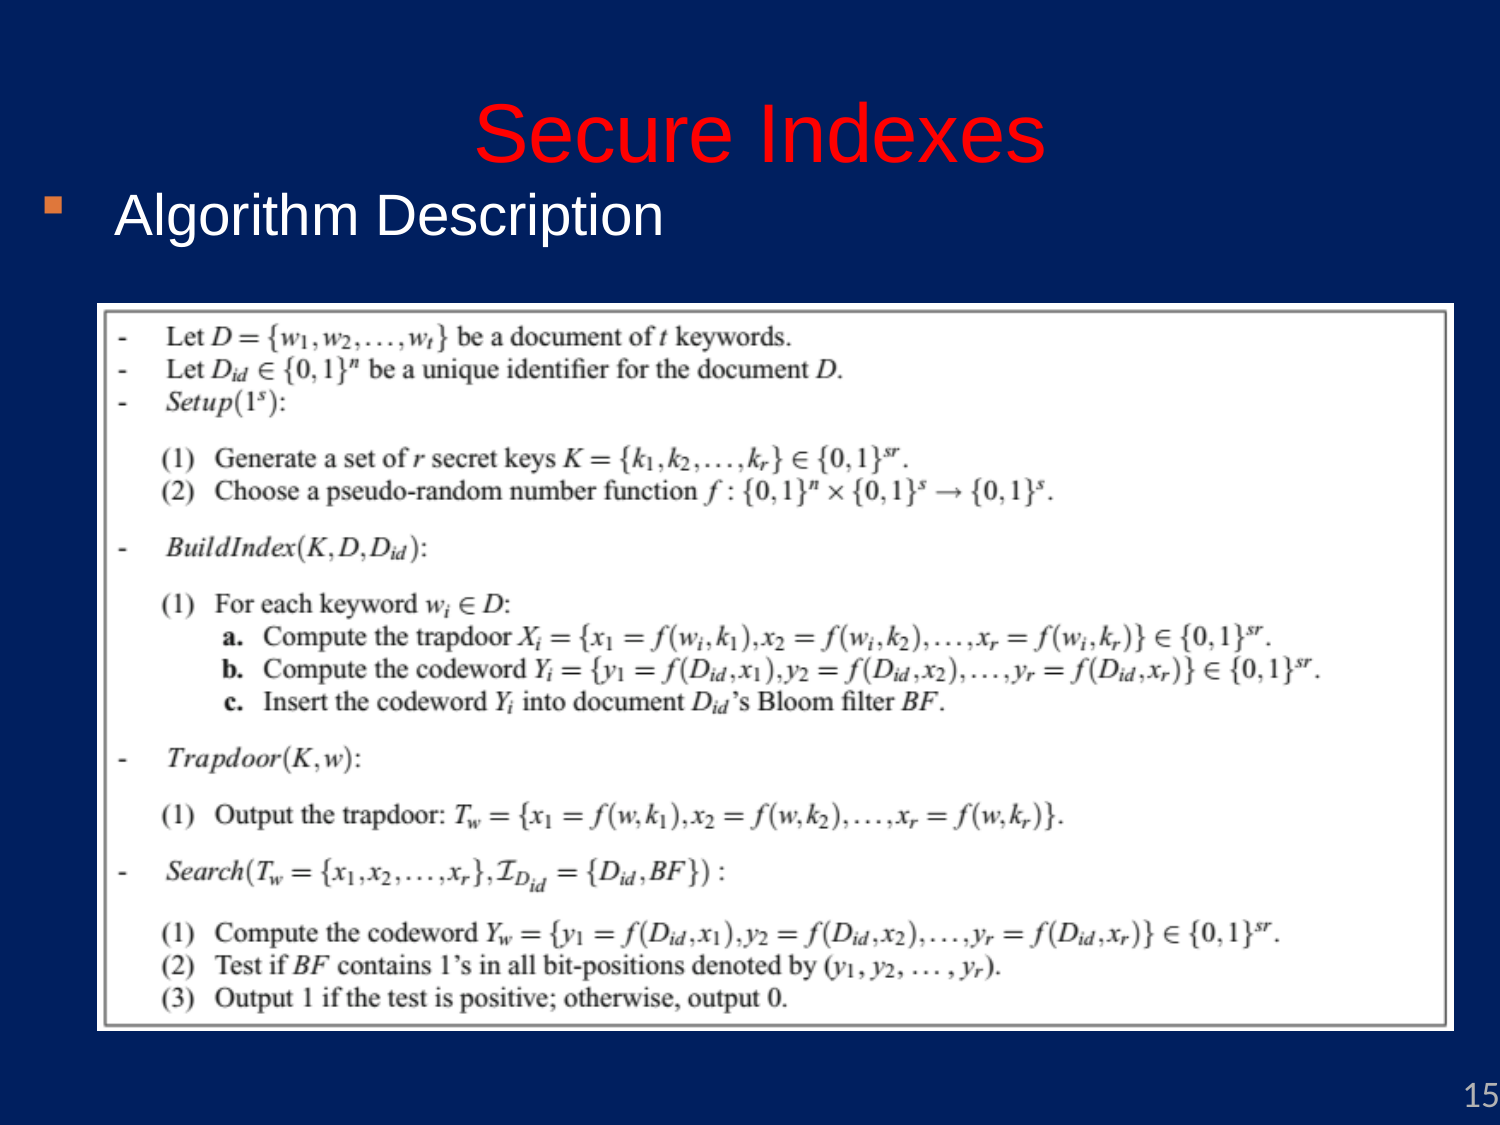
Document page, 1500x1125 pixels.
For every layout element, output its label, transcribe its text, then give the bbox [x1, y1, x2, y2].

picture [97, 303, 1454, 1031]
slide_number 15 [1437, 1069, 1500, 1125]
title Secure Indexes [44, 53, 1456, 267]
text_box Algorithm Description [37, 177, 1226, 248]
